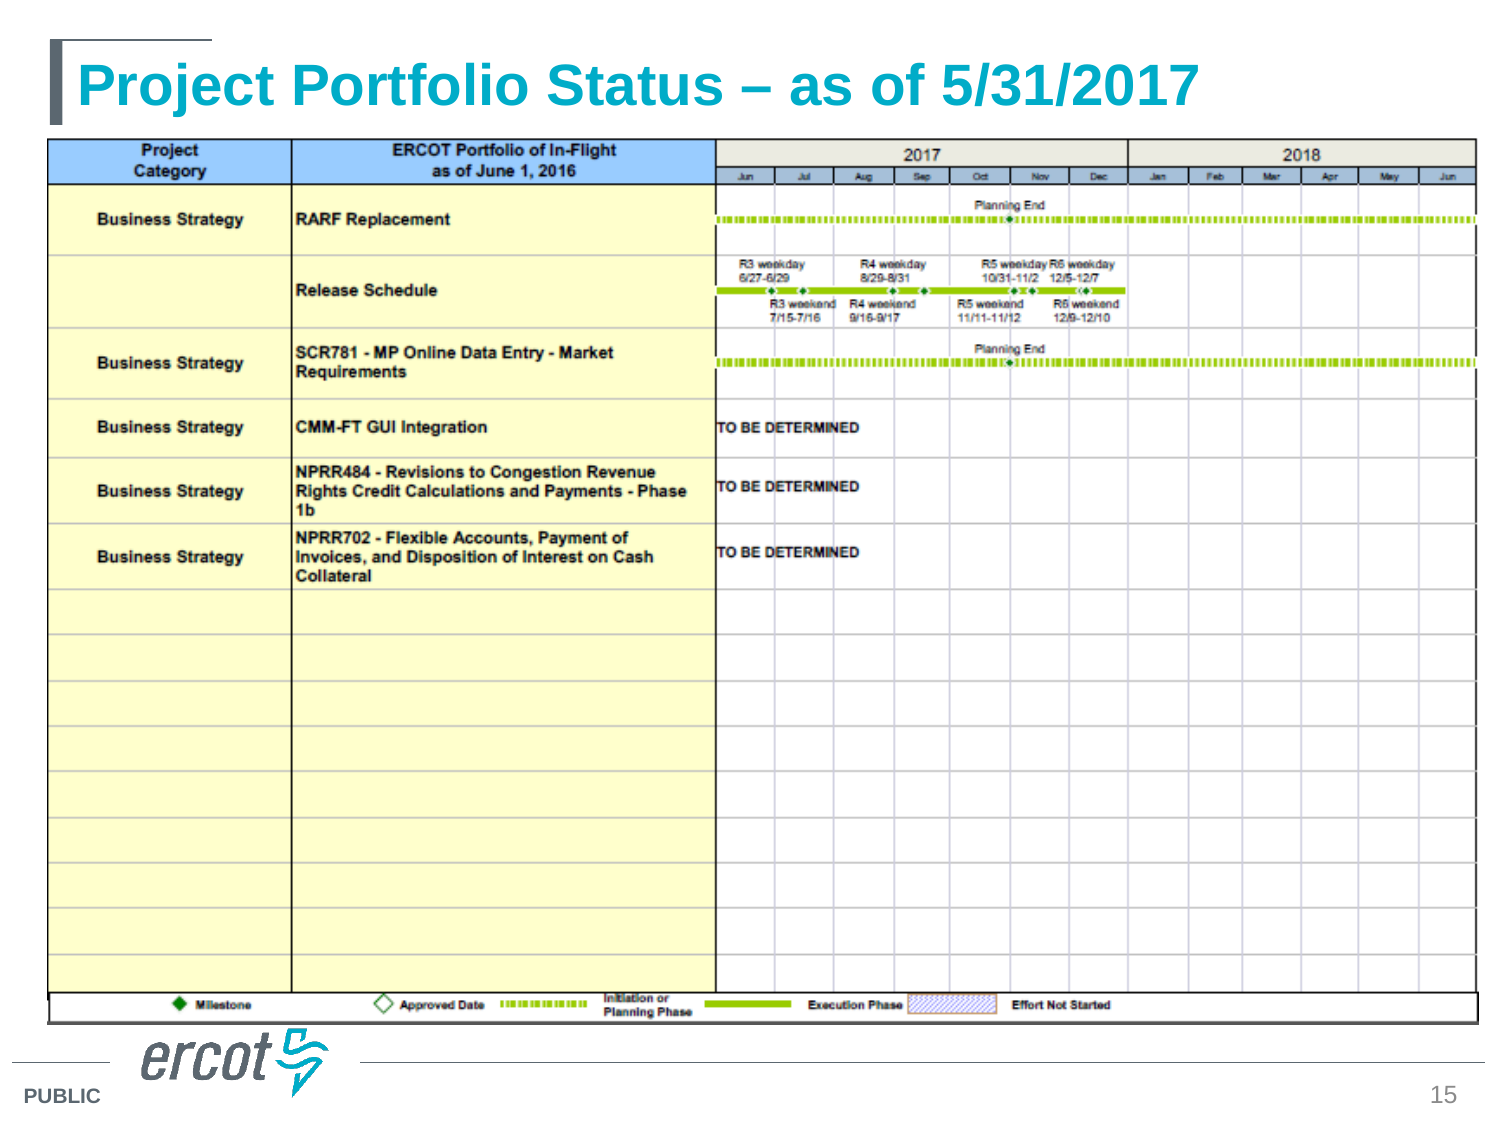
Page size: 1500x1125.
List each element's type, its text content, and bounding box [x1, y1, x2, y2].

slide_number 15 [1412, 1076, 1475, 1112]
picture [47, 137, 1479, 1100]
title Project Portfolio Status – as of 5/31/2017 [62, 39, 1325, 125]
